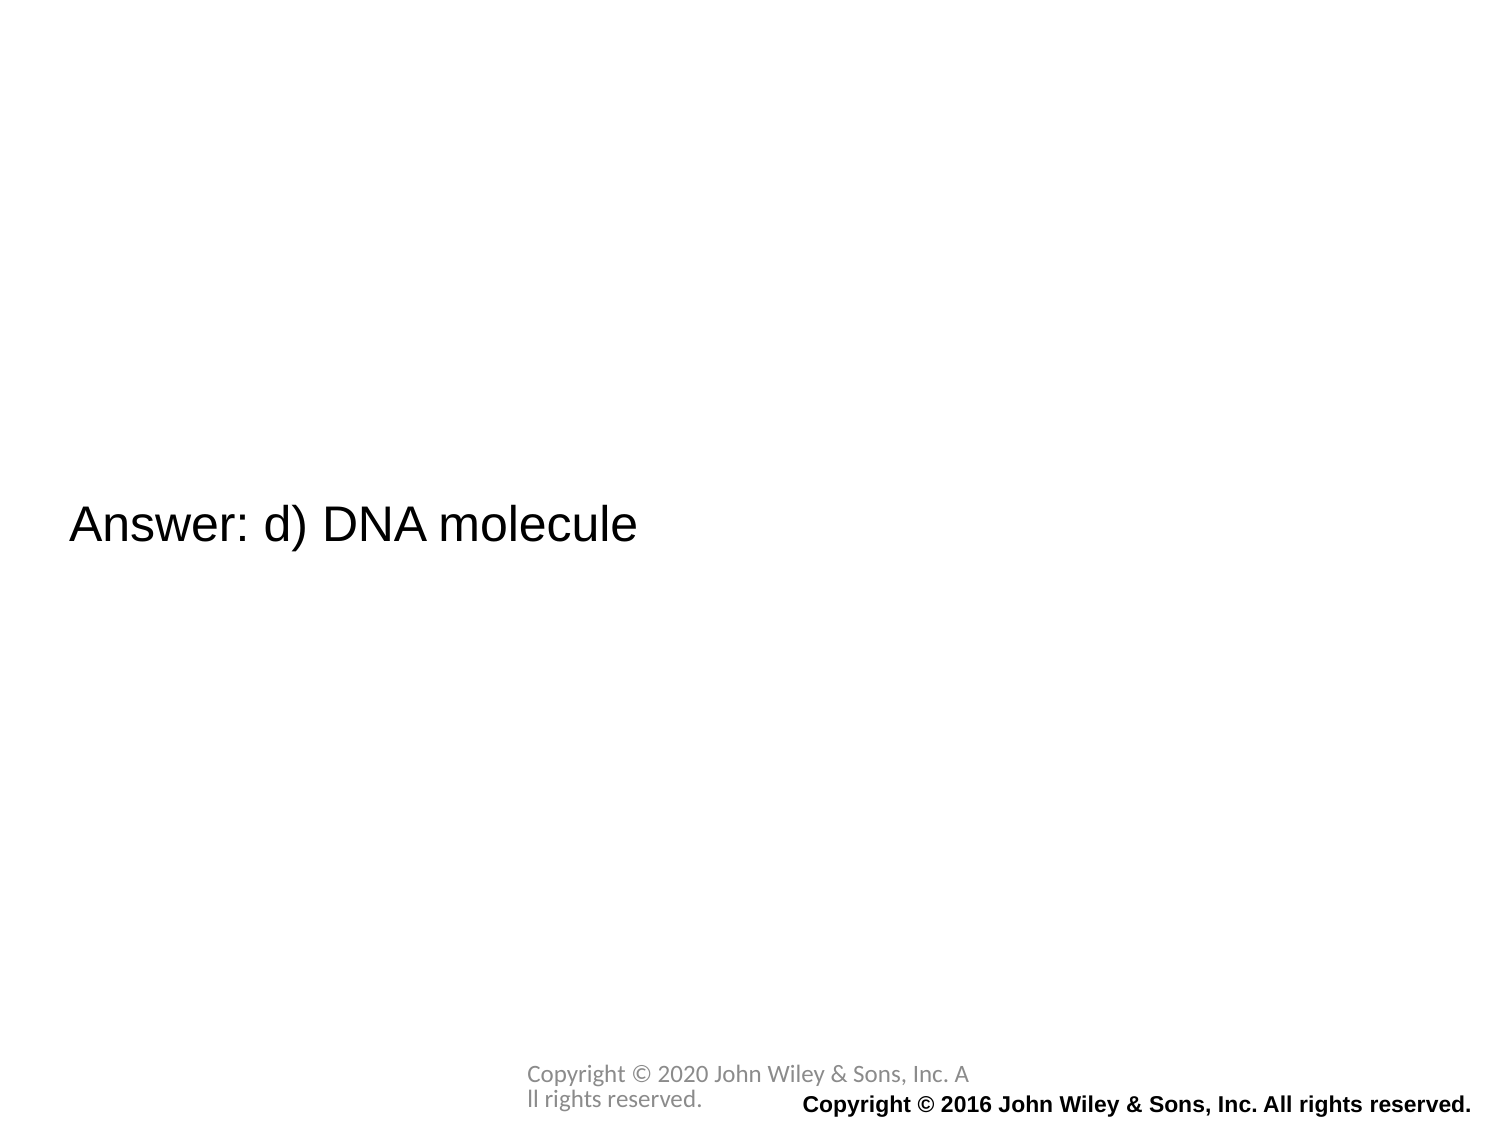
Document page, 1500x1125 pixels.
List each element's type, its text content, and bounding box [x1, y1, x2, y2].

text_box Copyright © 2016 John Wiley & Sons, Inc. All rights reserved. [512, 1065, 1488, 1125]
text_box Answer: d) DNA molecule [54, 483, 1466, 559]
footer Copyright © 2020 John Wiley & Sons, Inc. All rights reserved. [512, 1042, 988, 1103]
